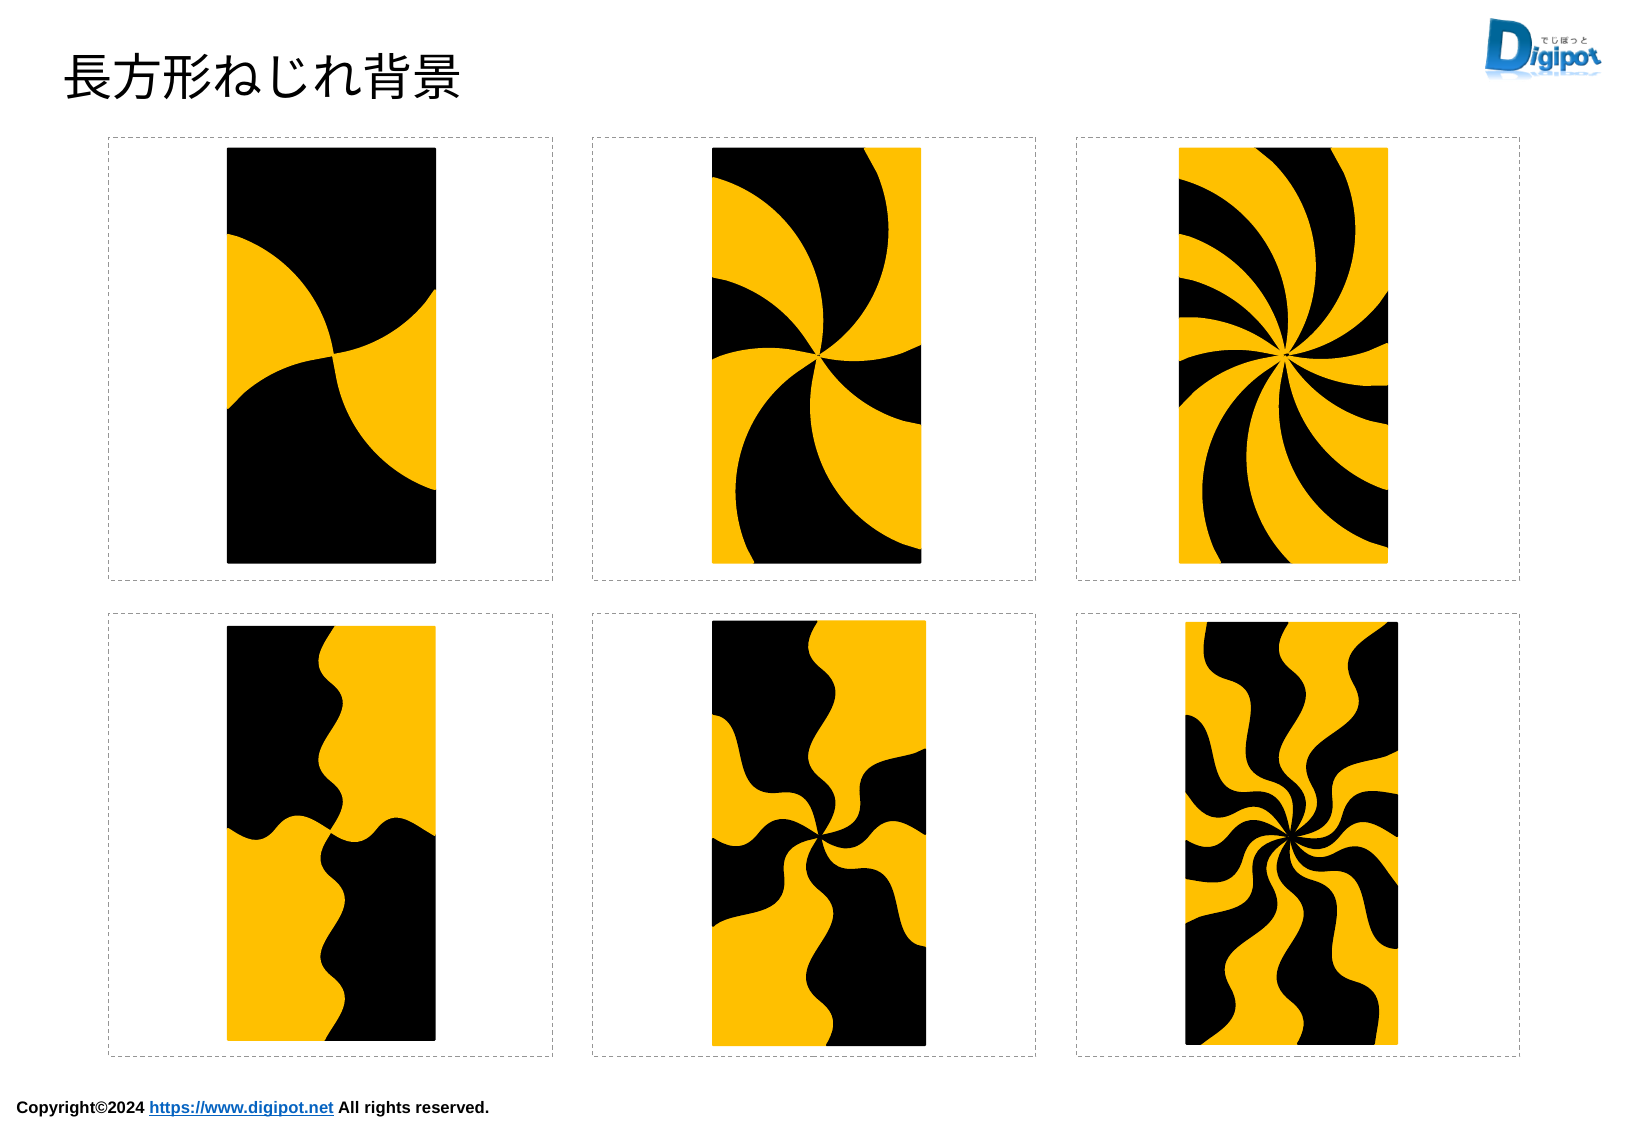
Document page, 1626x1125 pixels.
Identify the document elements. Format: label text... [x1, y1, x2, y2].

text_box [227, 626, 435, 1040]
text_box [712, 148, 921, 563]
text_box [712, 621, 926, 1046]
picture [1485, 18, 1602, 82]
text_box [227, 148, 435, 563]
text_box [1179, 148, 1387, 563]
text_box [1186, 622, 1398, 1044]
text_box 長方形ねじれ背景 [47, 38, 478, 113]
